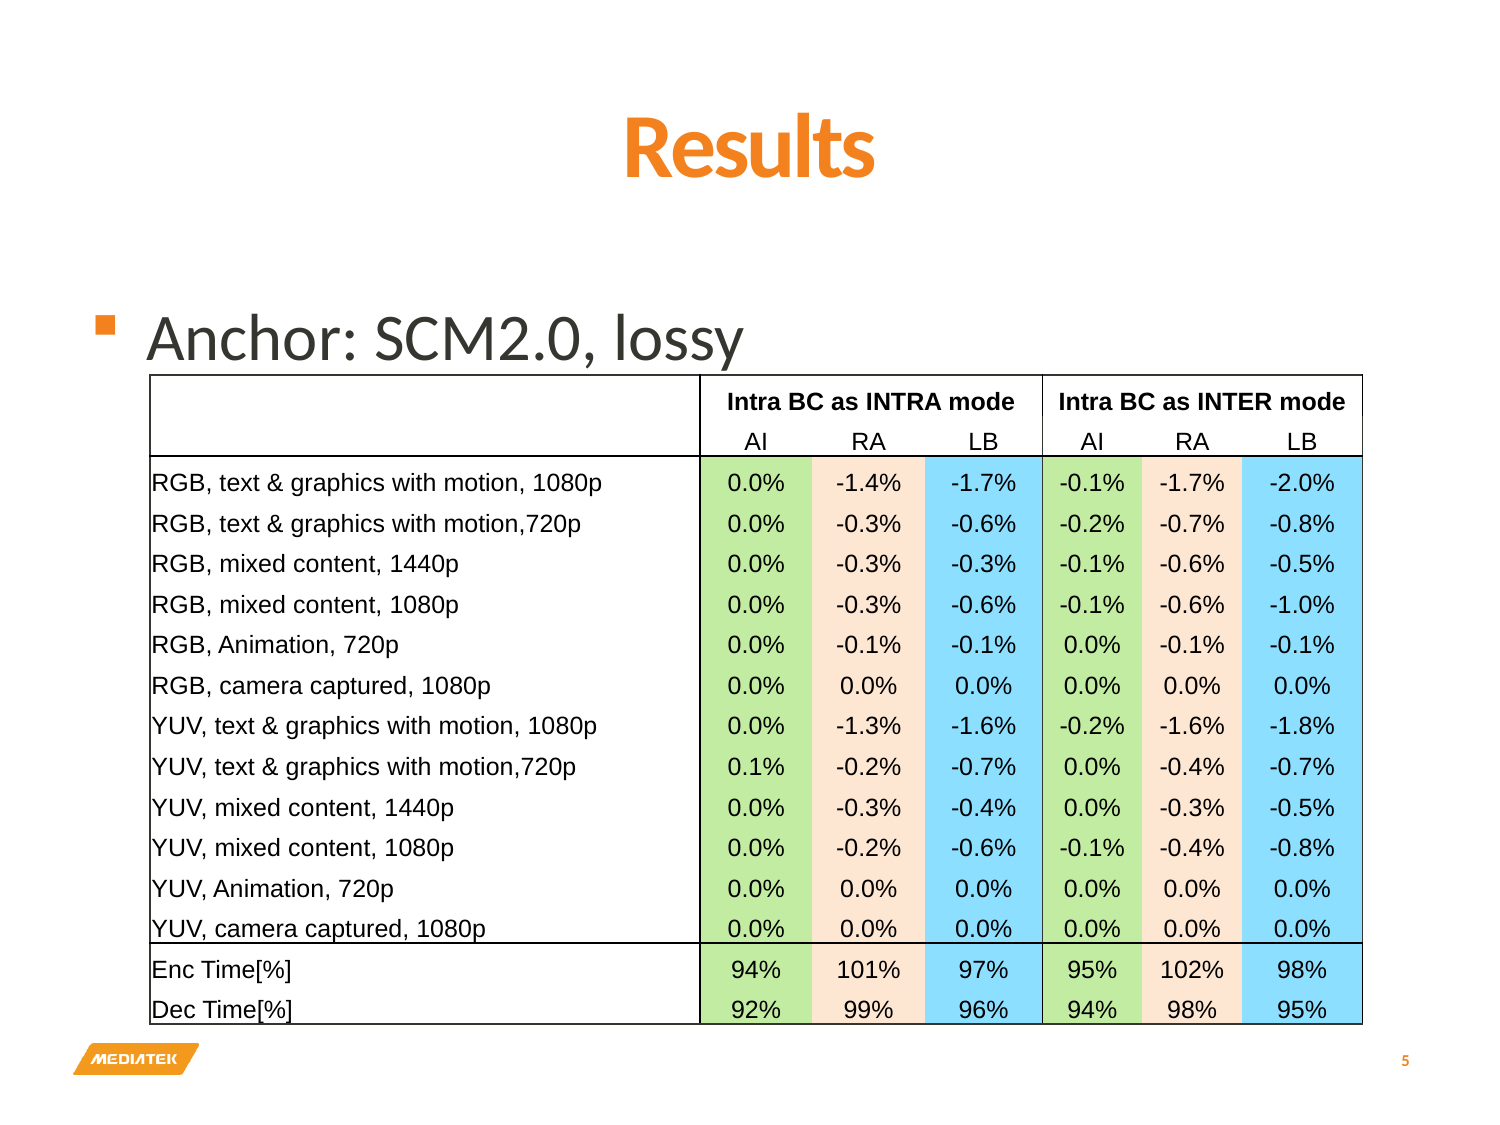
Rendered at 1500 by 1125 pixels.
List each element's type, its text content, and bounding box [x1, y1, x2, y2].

table_cell -0.1% [1142, 618, 1242, 659]
table_cell -0.7% [1142, 497, 1242, 537]
table_cell RGB, mixed content, 1440p [151, 537, 699, 578]
table_cell 0.0% [701, 457, 812, 497]
table_cell YUV, mixed content, 1080p [151, 821, 699, 862]
table_cell -1.6% [1142, 700, 1242, 740]
table_cell 95% [1043, 944, 1142, 984]
table_cell -0.1% [1242, 618, 1362, 659]
table_cell 99% [812, 984, 925, 1023]
table_cell 92% [701, 984, 812, 1023]
table_cell RGB, text & graphics with motion,720p [151, 497, 699, 537]
table_cell -0.1% [1043, 537, 1142, 578]
table_cell 96% [925, 984, 1042, 1023]
table_cell -0.6% [1142, 578, 1242, 618]
table_cell RGB, mixed content, 1080p [151, 578, 699, 618]
table_cell 0.0% [1142, 659, 1242, 700]
table_cell 0.0% [1043, 618, 1142, 659]
table_cell LB [925, 416, 1042, 455]
table_cell AI [701, 416, 812, 455]
table_cell 0.0% [1142, 862, 1242, 902]
table_cell 95% [1242, 984, 1362, 1023]
table_cell 0.0% [1242, 659, 1362, 700]
table_cell 0.0% [1142, 902, 1242, 942]
table_cell YUV, camera captured, 1080p [151, 902, 699, 942]
table_cell 0.0% [1043, 659, 1142, 700]
table_cell -0.4% [1142, 740, 1242, 781]
table_cell RGB, text & graphics with motion, 1080p [151, 457, 699, 497]
table_cell -1.3% [812, 700, 925, 740]
table_cell -1.0% [1242, 578, 1362, 618]
table_cell -0.2% [812, 740, 925, 781]
table_cell RGB, camera captured, 1080p [151, 659, 699, 700]
table_cell 0.0% [701, 902, 812, 942]
table_header Intra BC as INTRA mode [701, 376, 1042, 416]
table_cell 0.0% [701, 862, 812, 902]
table_cell RA [1142, 416, 1242, 455]
table_cell 0.0% [701, 618, 812, 659]
table_cell -0.2% [1043, 700, 1142, 740]
table_cell -1.7% [1142, 457, 1242, 497]
table_cell 0.1% [701, 740, 812, 781]
table_cell -0.3% [812, 781, 925, 821]
table_cell -0.3% [812, 537, 925, 578]
table_cell YUV, Animation, 720p [151, 862, 699, 902]
table_cell -0.7% [1242, 740, 1362, 781]
table_cell 98% [1242, 944, 1362, 984]
table_cell [151, 416, 699, 455]
table_cell 94% [701, 944, 812, 984]
table_cell YUV, text & graphics with motion, 1080p [151, 700, 699, 740]
table_cell 101% [812, 944, 925, 984]
table_header [151, 376, 699, 416]
table_cell 0.0% [701, 578, 812, 618]
table_cell -0.5% [1242, 781, 1362, 821]
table_cell 0.0% [1043, 740, 1142, 781]
table_cell -0.7% [925, 740, 1042, 781]
slide_number 5 [1251, 1029, 1425, 1090]
table_cell YUV, mixed content, 1440p [151, 781, 699, 821]
table_cell YUV, text & graphics with motion,720p [151, 740, 699, 781]
table_cell 0.0% [701, 821, 812, 862]
table_cell -0.4% [925, 781, 1042, 821]
table_cell 0.0% [812, 659, 925, 700]
table_cell 0.0% [812, 862, 925, 902]
list Anchor: SCM2.0, lossy [75, 286, 1425, 990]
title Results [75, 99, 1425, 286]
table_cell -0.3% [925, 537, 1042, 578]
table_cell -0.1% [812, 618, 925, 659]
table_cell 0.0% [812, 902, 925, 942]
table_cell 0.0% [701, 700, 812, 740]
table_cell -0.1% [1043, 821, 1142, 862]
table_cell 0.0% [1242, 902, 1362, 942]
table_cell -0.1% [925, 618, 1042, 659]
table_cell -1.8% [1242, 700, 1362, 740]
table_cell 102% [1142, 944, 1242, 984]
table_cell -0.6% [925, 497, 1042, 537]
table_cell 0.0% [701, 537, 812, 578]
table_cell 97% [925, 944, 1042, 984]
table_cell -0.2% [1043, 497, 1142, 537]
table_cell LB [1242, 416, 1362, 455]
table_cell -0.3% [812, 578, 925, 618]
table_cell -1.7% [925, 457, 1042, 497]
table_cell -0.1% [1043, 457, 1142, 497]
table_cell -1.6% [925, 700, 1042, 740]
table_cell 0.0% [701, 781, 812, 821]
table_cell 0.0% [925, 659, 1042, 700]
table_cell -0.2% [812, 821, 925, 862]
table_cell 0.0% [925, 902, 1042, 942]
table_cell -0.6% [925, 578, 1042, 618]
table_cell -0.1% [1043, 578, 1142, 618]
table_cell -0.3% [1142, 781, 1242, 821]
table_cell AI [1043, 416, 1142, 455]
table_cell 94% [1043, 984, 1142, 1023]
table_cell Enc Time[%] [151, 944, 699, 984]
table_cell -0.4% [1142, 821, 1242, 862]
table_header Intra BC as INTER mode [1043, 376, 1362, 416]
table_cell 98% [1142, 984, 1242, 1023]
table_cell -0.8% [1242, 497, 1362, 537]
table_cell -0.6% [1142, 537, 1242, 578]
table_cell 0.0% [701, 659, 812, 700]
table_cell RA [812, 416, 925, 455]
table_cell 0.0% [1043, 902, 1142, 942]
table_cell 0.0% [925, 862, 1042, 902]
picture [73, 1043, 199, 1075]
table_cell -1.4% [812, 457, 925, 497]
table_cell RGB, Animation, 720p [151, 618, 699, 659]
table_cell -2.0% [1242, 457, 1362, 497]
table_cell 0.0% [701, 497, 812, 537]
table_cell -0.3% [812, 497, 925, 537]
table_cell -0.8% [1242, 821, 1362, 862]
table_cell -0.6% [925, 821, 1042, 862]
table_cell 0.0% [1242, 862, 1362, 902]
table_cell 0.0% [1043, 862, 1142, 902]
table_cell 0.0% [1043, 781, 1142, 821]
table_cell Dec Time[%] [151, 984, 699, 1023]
table_cell -0.5% [1242, 537, 1362, 578]
